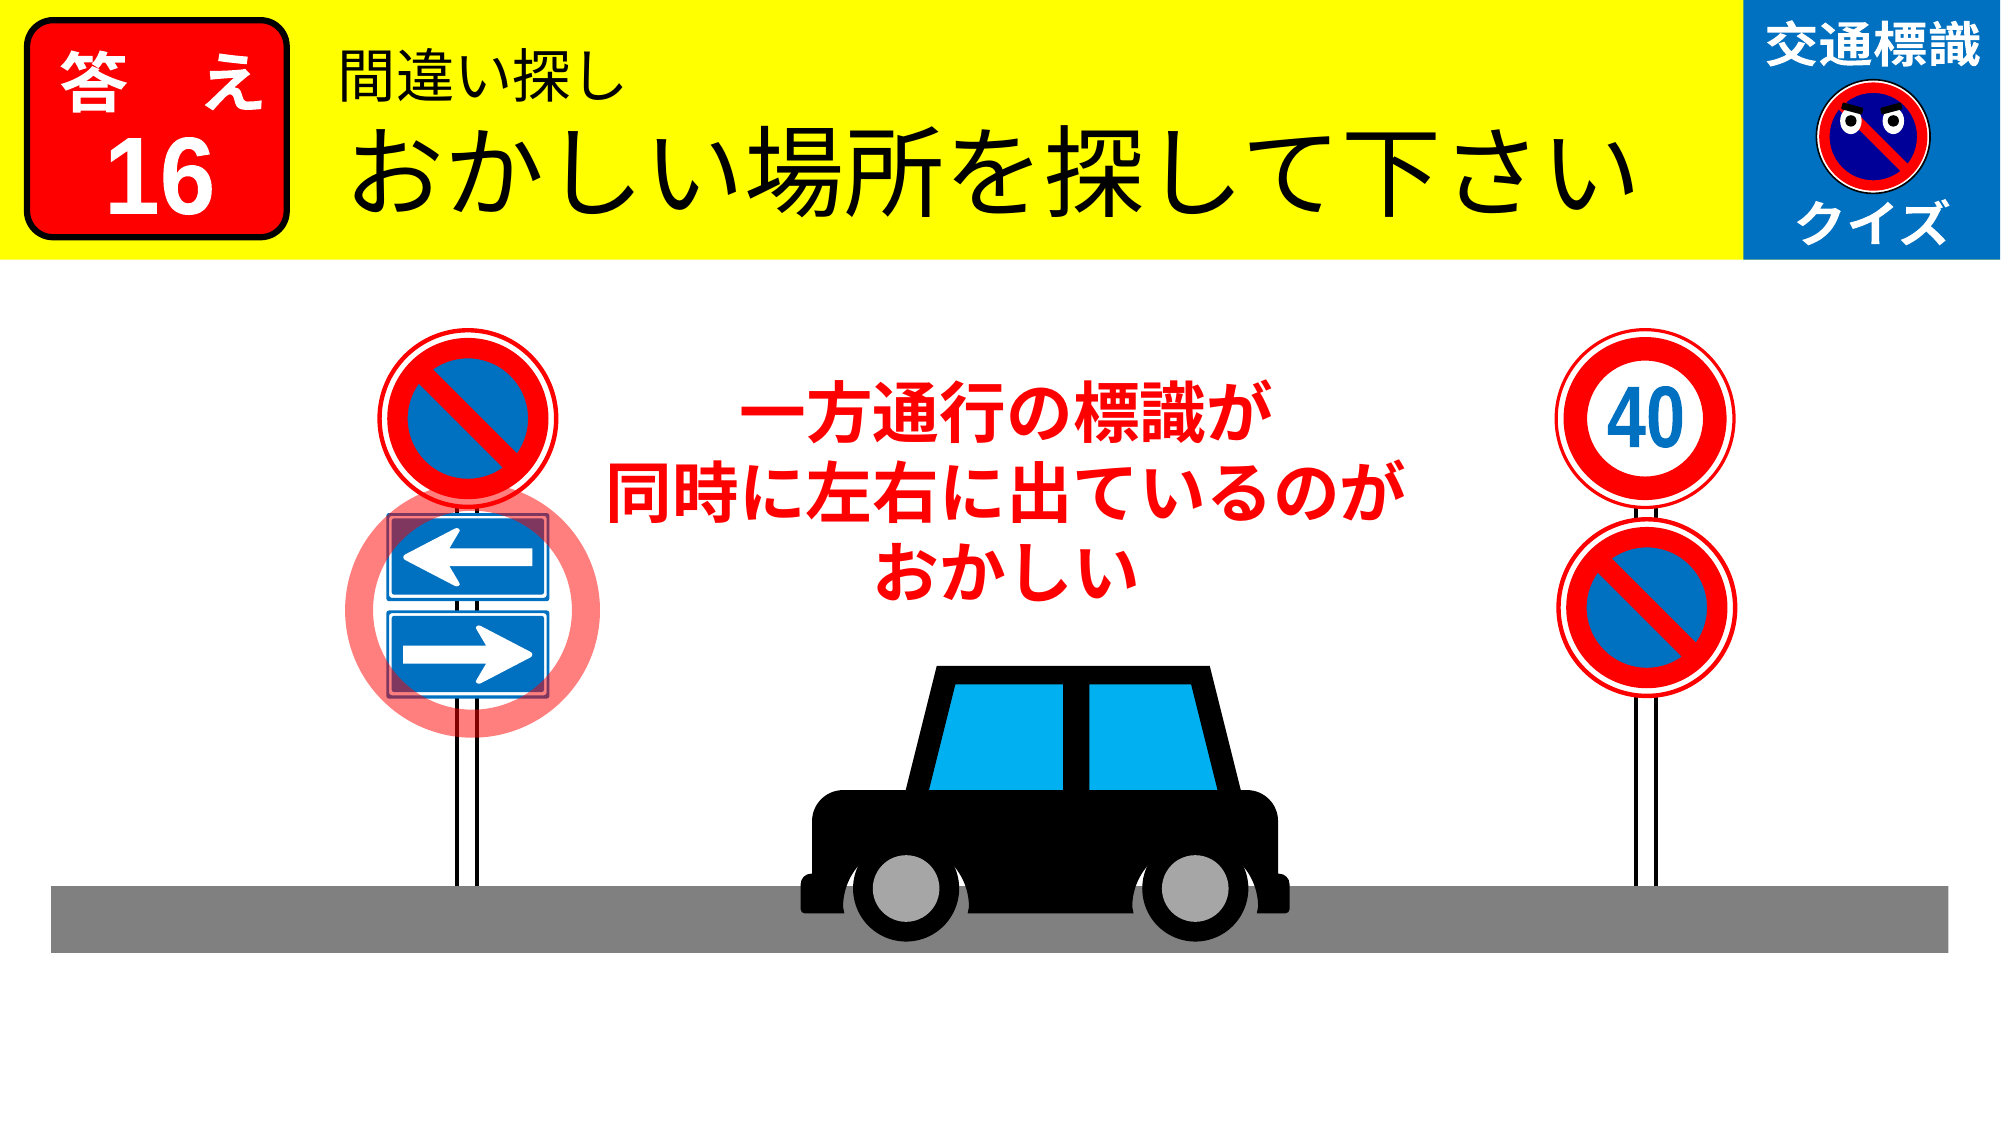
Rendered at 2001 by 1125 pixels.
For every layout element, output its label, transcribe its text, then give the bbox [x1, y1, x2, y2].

text_box 間違い探し [323, 32, 645, 117]
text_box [1556, 516, 1738, 699]
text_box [386, 518, 550, 602]
text_box [388, 517, 601, 738]
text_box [800, 665, 1290, 942]
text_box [1554, 327, 1736, 517]
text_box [377, 327, 559, 510]
text_box [345, 521, 381, 699]
text_box おかしい場所を探して下さい [329, 101, 1657, 237]
text_box 一方通行の標識が 同時に左右に出ているのが おかしい [591, 363, 1422, 618]
text_box [51, 886, 1949, 953]
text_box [1554, 705, 1736, 889]
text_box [386, 610, 550, 699]
text_box [455, 737, 479, 886]
